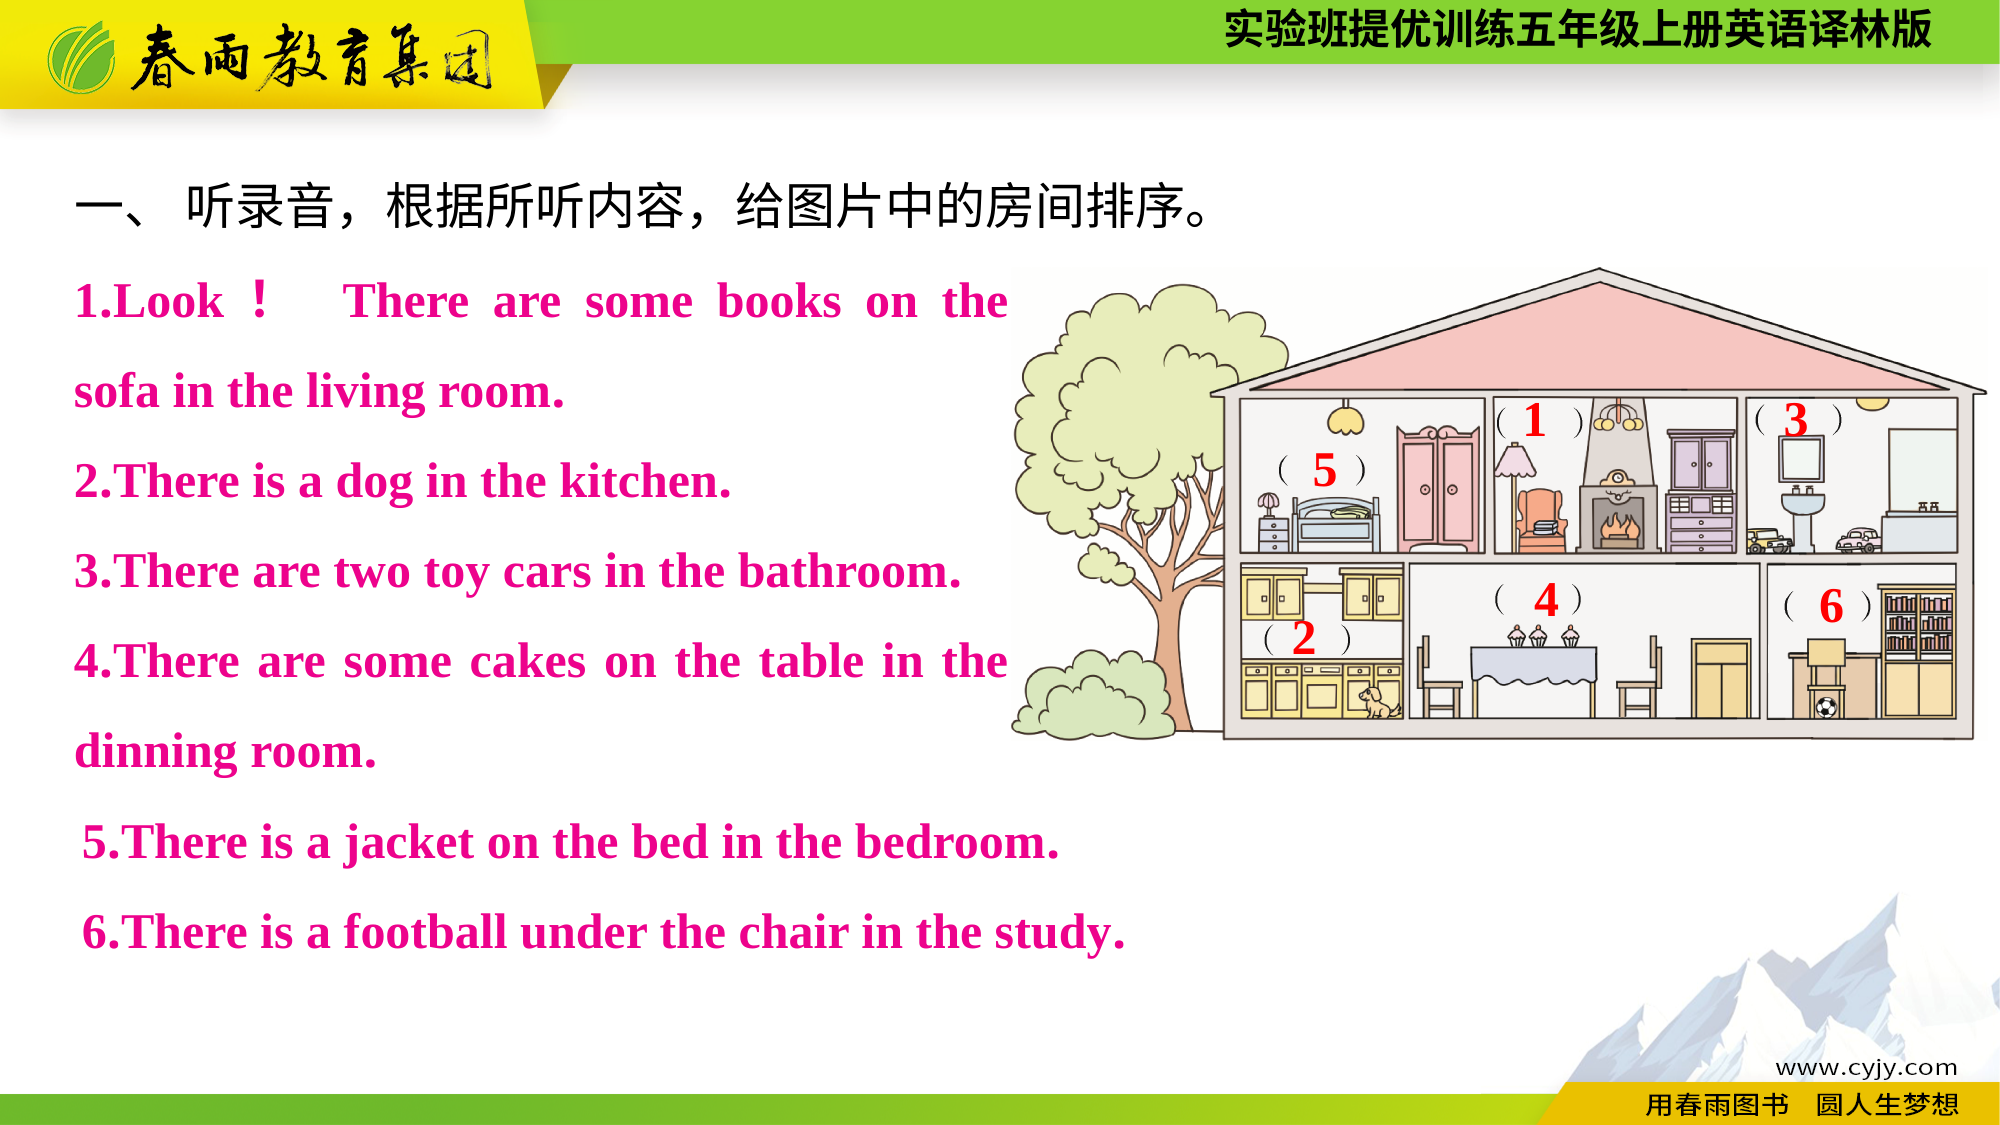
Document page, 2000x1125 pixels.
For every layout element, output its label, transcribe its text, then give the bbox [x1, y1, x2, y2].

list 一、 听录音，根据所听内容，给图片中的房间排序。 [59, 137, 1944, 232]
picture [0, 0, 2000, 1125]
text_box 1.Look！ There are some books on the sofa in the living room. 2.There is a dog in the kitchen. 3.There are two toy cars in the bathroom. 4.There are some cakes on the table in the dinning room. [59, 230, 1024, 785]
text_box 5.There is a jacket on the bed in the bedroom. 6.There is a football under the chair in the study. [67, 771, 1291, 967]
